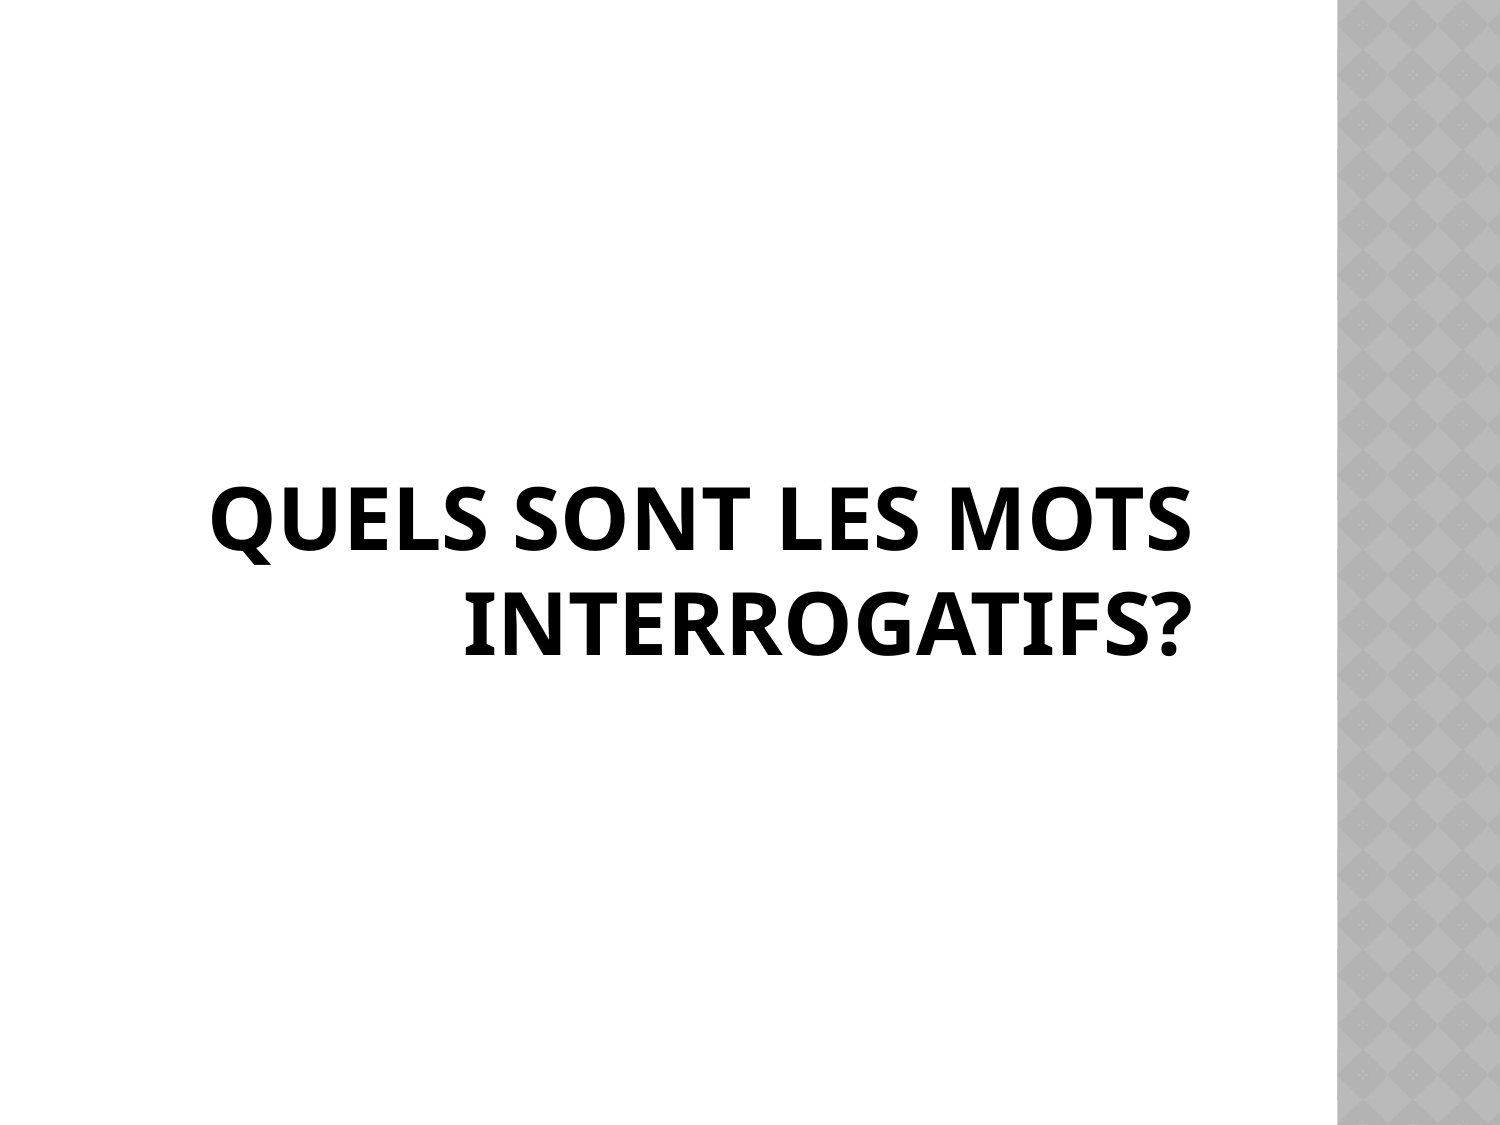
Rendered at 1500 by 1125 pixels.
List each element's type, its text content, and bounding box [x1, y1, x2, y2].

title Quels sont les mots interrogatifs? [174, 462, 1202, 687]
